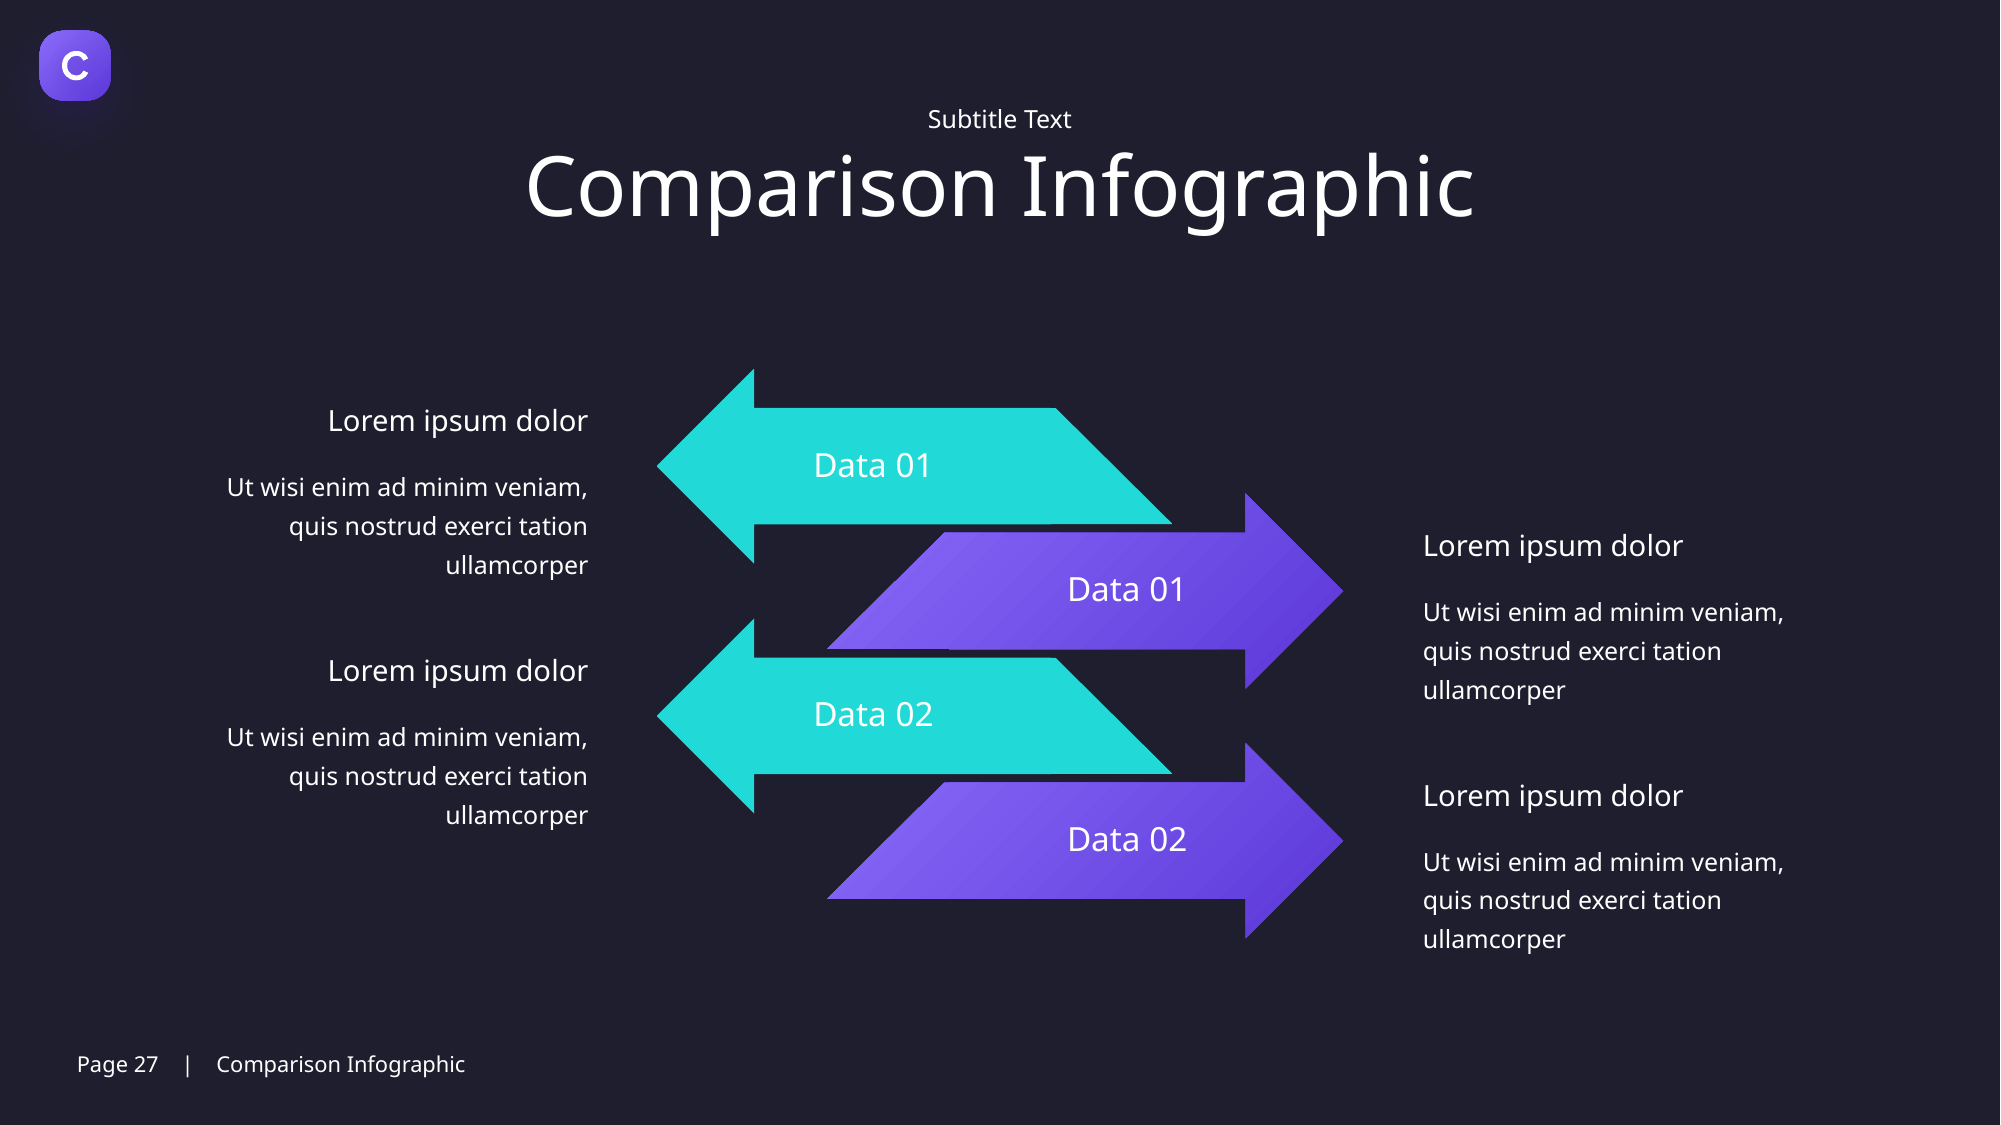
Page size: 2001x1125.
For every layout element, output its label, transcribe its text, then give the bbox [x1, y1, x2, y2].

text_box Lorem ipsum dolor [1408, 776, 1758, 820]
text_box Subtitle Text [912, 96, 1087, 142]
text_box Data 02 [878, 815, 1203, 867]
text_box Lorem ipsum dolor [254, 402, 604, 445]
text_box Ut wisi enim ad minim veniam, quis nostrud exerci tation ullamcorper [1408, 580, 1815, 712]
text_box Data 01 [878, 565, 1203, 617]
text_box Ut wisi enim ad minim veniam, quis nostrud exerci tation ullamcorper [196, 704, 604, 837]
text_box [824, 740, 1345, 941]
text_box [655, 366, 1176, 567]
text_box Lorem ipsum dolor [1408, 527, 1758, 570]
text_box Ut wisi enim ad minim veniam, quis nostrud exerci tation ullamcorper [196, 455, 604, 587]
text_box Data 01 [798, 440, 1123, 492]
text_box Data 02 [798, 690, 1123, 742]
text_box Ut wisi enim ad minim veniam, quis nostrud exerci tation ullamcorper [1408, 829, 1815, 962]
text_box Comparison Infographic [450, 125, 1550, 240]
text_box [655, 615, 1176, 817]
text_box Lorem ipsum dolor [254, 651, 604, 695]
text_box [824, 490, 1345, 692]
